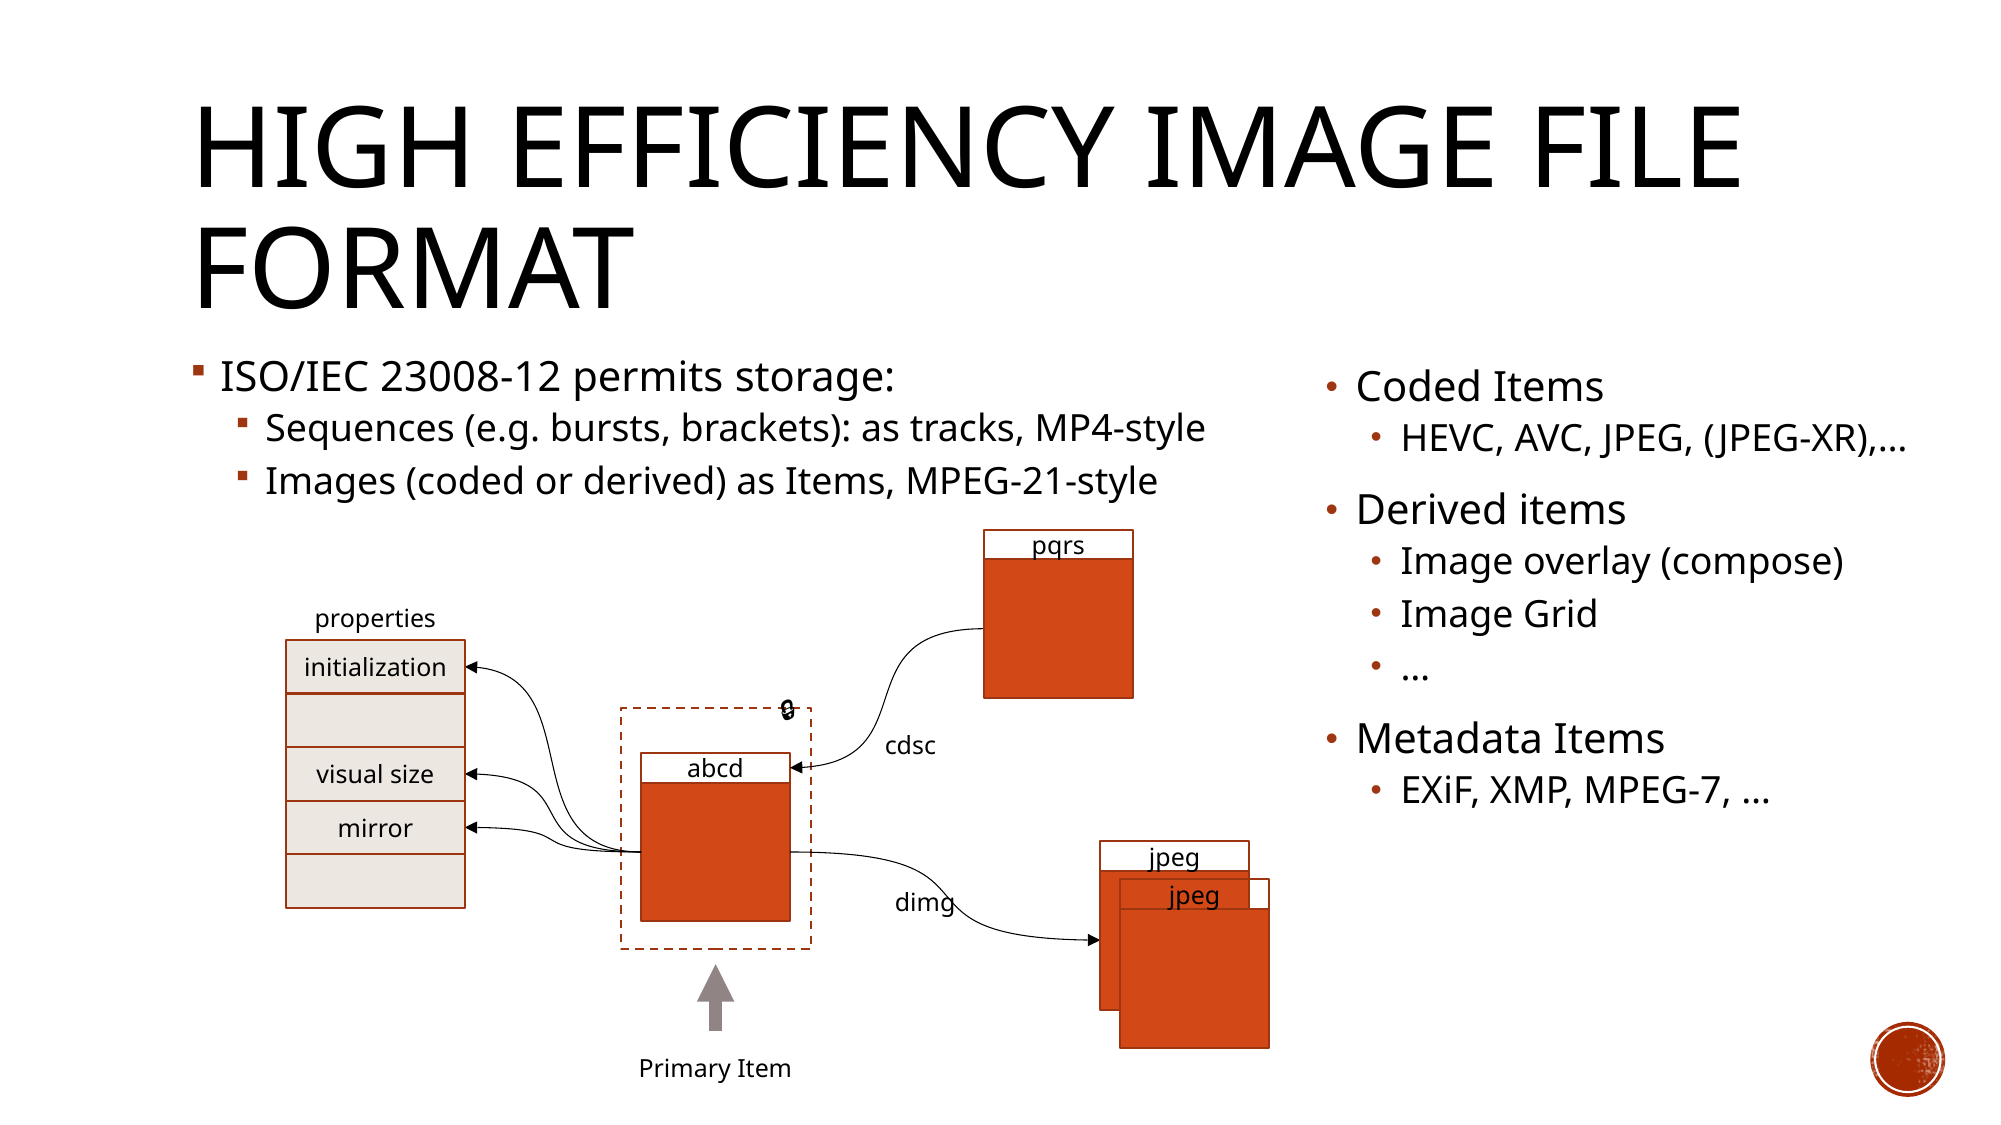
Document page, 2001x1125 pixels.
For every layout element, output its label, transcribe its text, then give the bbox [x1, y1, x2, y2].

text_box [486, 667, 823, 948]
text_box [792, 631, 986, 941]
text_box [642, 632, 824, 941]
title High Efficiency Image File Format [175, 79, 1826, 344]
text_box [605, 966, 826, 1089]
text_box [985, 532, 1268, 1047]
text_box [467, 669, 640, 851]
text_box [288, 597, 463, 906]
list ISO/IEC 23008-12 permits storage: Sequences (e.g. bursts, brackets): as tracks, MP4-style Images (coded or derived) as Items, MPEG-21-style [175, 348, 1308, 1013]
text_box Coded Items HEVC, AVC, JPEG, (JPEG-XR),… Derived items Image overlay (compose) Image Grid … Metadata Items EXiF, XMP, MPEG-7, … [1310, 358, 1941, 871]
